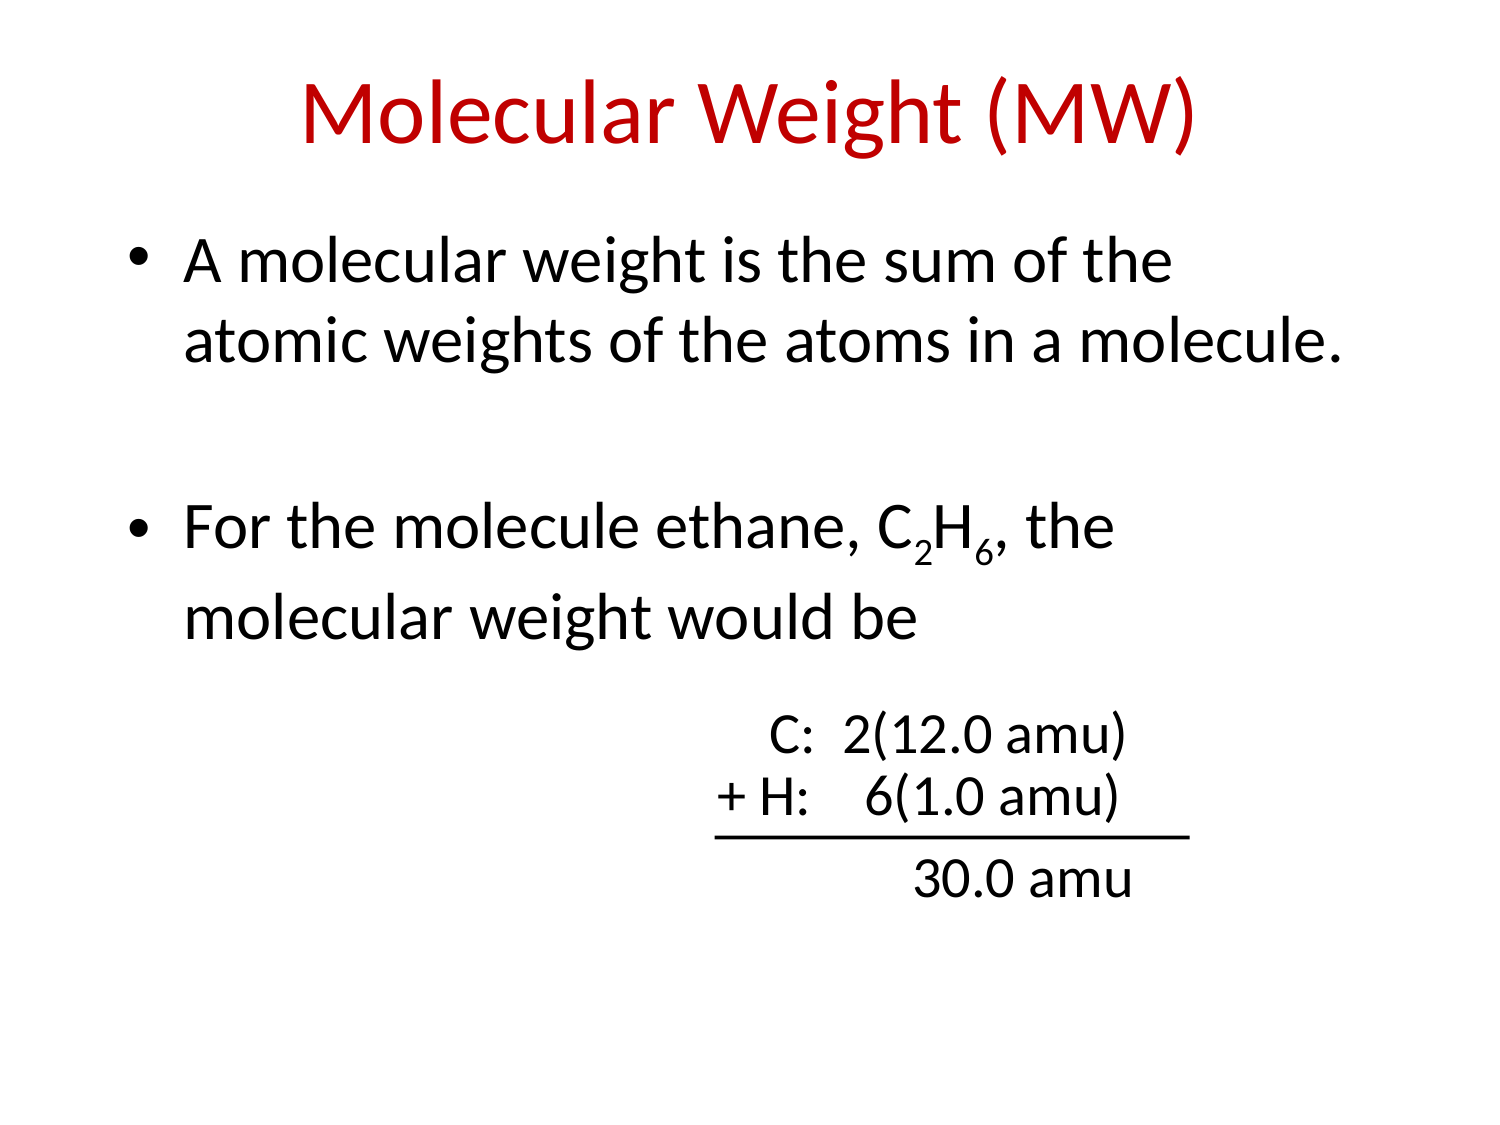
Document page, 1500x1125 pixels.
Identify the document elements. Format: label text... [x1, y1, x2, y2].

text_box 30.0 amu [897, 831, 1149, 837]
text_box Molecular Weight (MW) [0, 44, 1500, 232]
text_box A molecular weight is the sum of the atomic weights of the atoms in a molecule. For the molecule ethane, C2H6, the molecular weight would be [112, 208, 1388, 671]
text_box C: 2(12.0 amu) [754, 687, 1144, 773]
text_box 30.0 amu [897, 838, 1149, 916]
text_box + H: 6(1.0 amu) [702, 750, 1137, 835]
